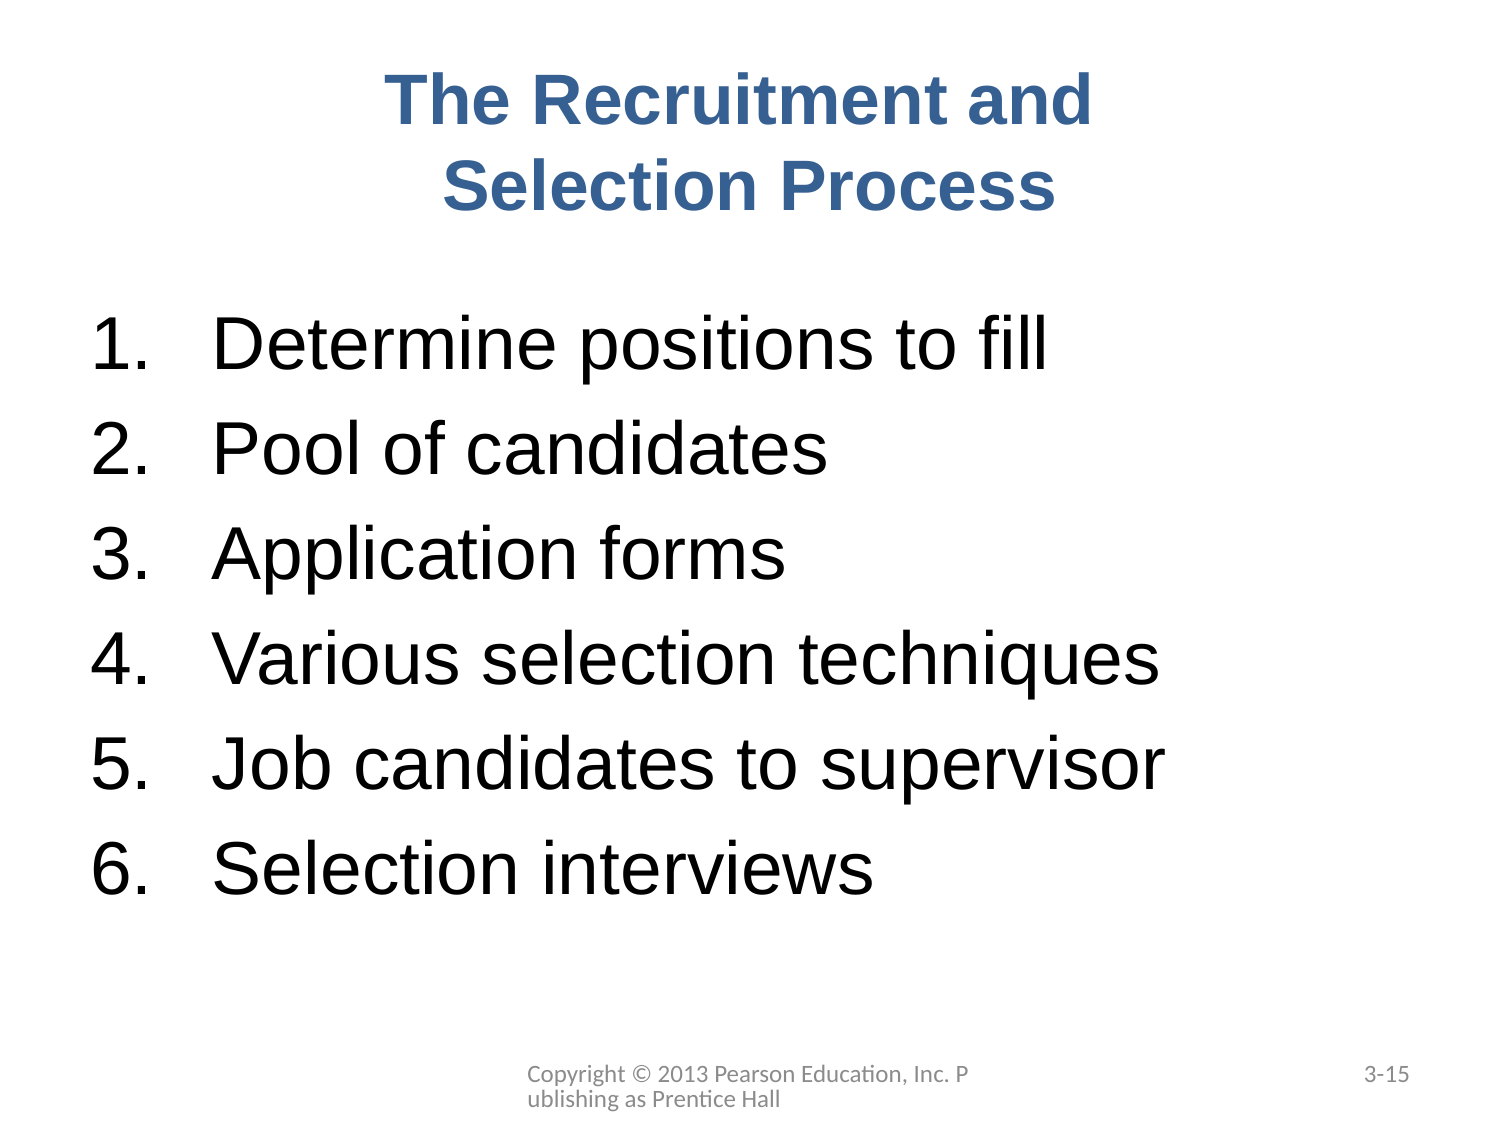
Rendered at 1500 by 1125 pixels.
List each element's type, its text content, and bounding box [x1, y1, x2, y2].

slide_number 3-15 [1074, 1042, 1425, 1103]
title The Recruitment and Selection Process [75, 45, 1425, 233]
footer Copyright © 2013 Pearson Education, Inc. Publishing as Prentice Hall [512, 1042, 988, 1103]
list Determine positions to fill Pool of candidates Application forms Various selection techniques Job candidates to supervisor Selection interviews [75, 287, 1425, 1005]
